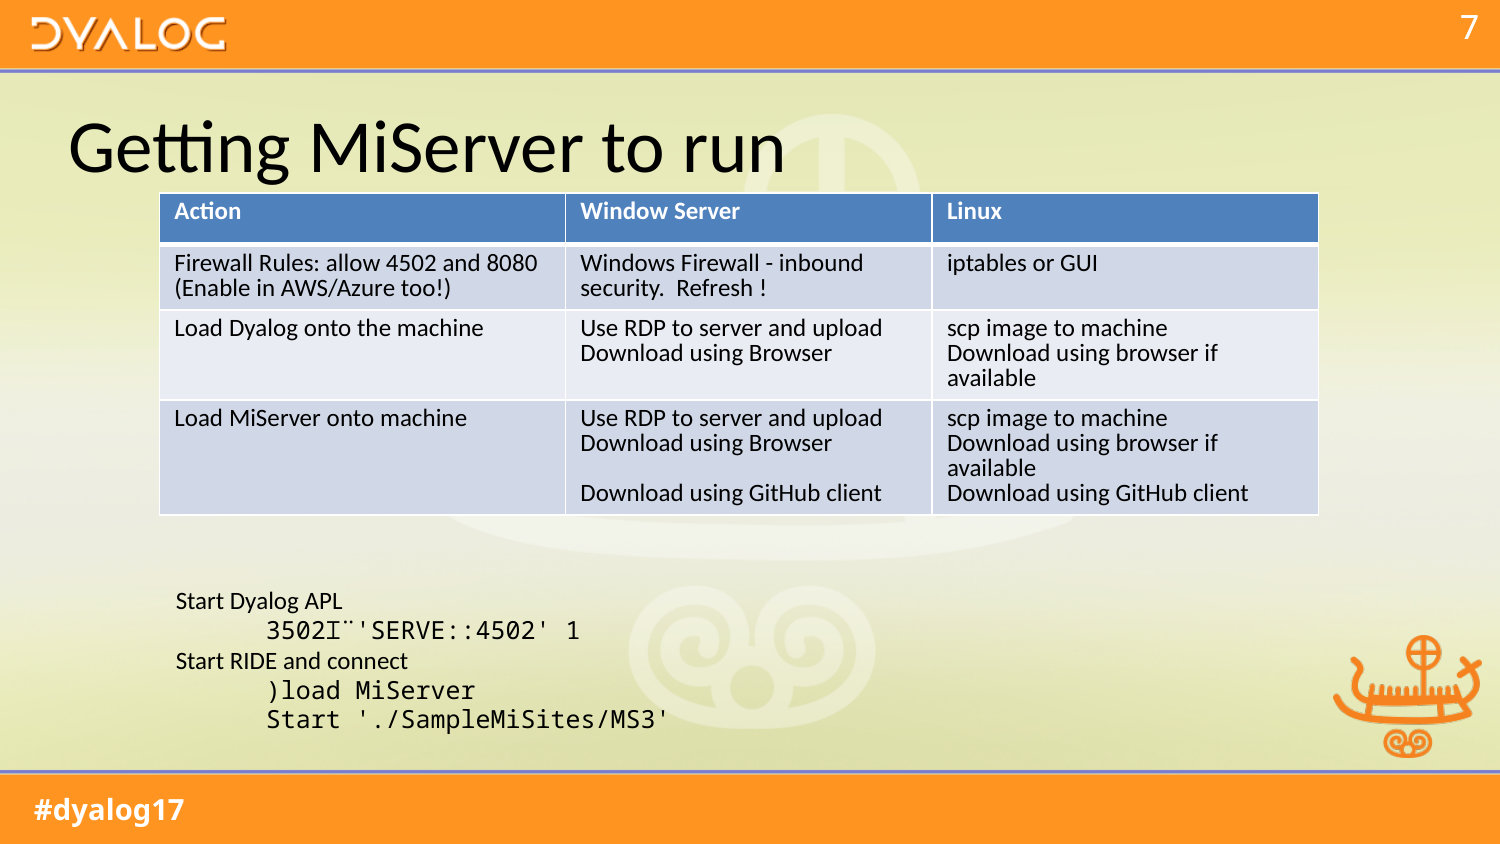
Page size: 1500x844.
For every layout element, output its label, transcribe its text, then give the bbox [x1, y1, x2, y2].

table_cell Load MiServer onto machine [160, 401, 565, 514]
picture [0, 0, 1500, 844]
table_cell Firewall Rules: allow 4502 and 8080 (Enable in AWS/Azure too!) [160, 247, 565, 309]
table_header Linux [933, 194, 1318, 242]
table_cell Use RDP to server and upload Download using Browser Download using GitHub client [566, 401, 931, 514]
table_cell scp image to machine Download using browser if available Download using GitHub client [933, 401, 1318, 514]
table_cell Use RDP to server and upload Download using Browser [566, 311, 931, 399]
table_cell iptables or GUI [933, 247, 1318, 309]
table_header Action [160, 194, 565, 242]
title Getting MiServer to run [53, 94, 1425, 192]
table_header Window Server [566, 194, 931, 242]
table_cell scp image to machine Download using browser if available [933, 311, 1318, 399]
table_cell Load Dyalog onto the machine [160, 311, 565, 399]
text_box Start Dyalog APL 3502⌶¨'SERVE::4502' 1 Start RIDE and connect )load MiServer Start './SampleMiSites/MS3' [161, 576, 1114, 742]
table_cell Windows Firewall - inbound security. Refresh ! [566, 247, 931, 309]
